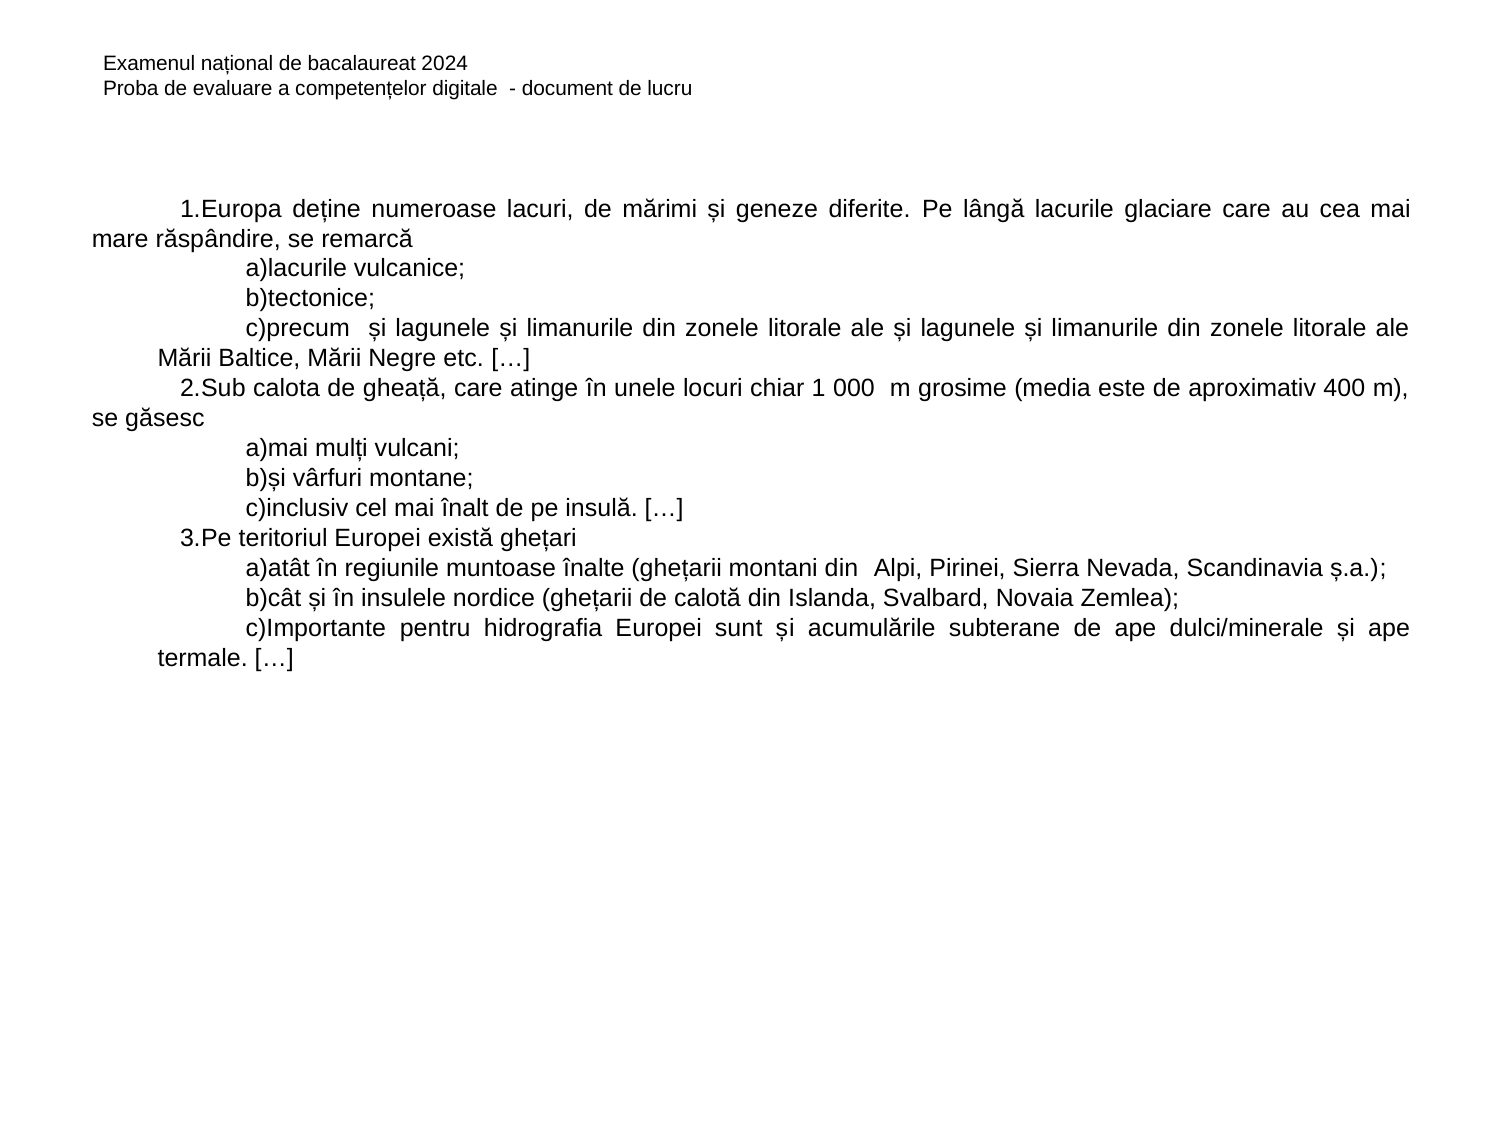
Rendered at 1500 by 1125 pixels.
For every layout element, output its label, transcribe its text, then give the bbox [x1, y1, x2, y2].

text_box Examenul național de bacalaureat 2024 Proba de evaluare a competențelor digitale - document de lucru [88, 42, 1376, 108]
list Europa deține numeroase lacuri, de mărimi și geneze diferite. Pe lângă lacurile glaciare care au cea mai mare răspândire, se remarcă lacurile vulcanice; tectonice; precum și lagunele și limanurile din zonele litorale ale și lagunele și limanurile din zonele litorale ale Mării Baltice, Mării Negre etc. […] Sub calota de gheață, care atinge în unele locuri chiar 1 000 m grosime (media este de aproximativ 400 m), se găsesc mai mulți vulcani; și vârfuri montane; inclusiv cel mai înalt de pe insulă. […] Pe teritoriul Europei există ghețari atât în regiunile muntoase înalte (ghețarii montani din Alpi, Pirinei, Sierra Nevada, Scandinavia ș.a.); cât și în insulele nordice (ghețarii de calotă din Islanda, Svalbard, Novaia Zemlea); Importante pentru hidrografia Europei sunt și acumulările subterane de ape dulci/minerale și ape termale. […] [76, 184, 1428, 1050]
